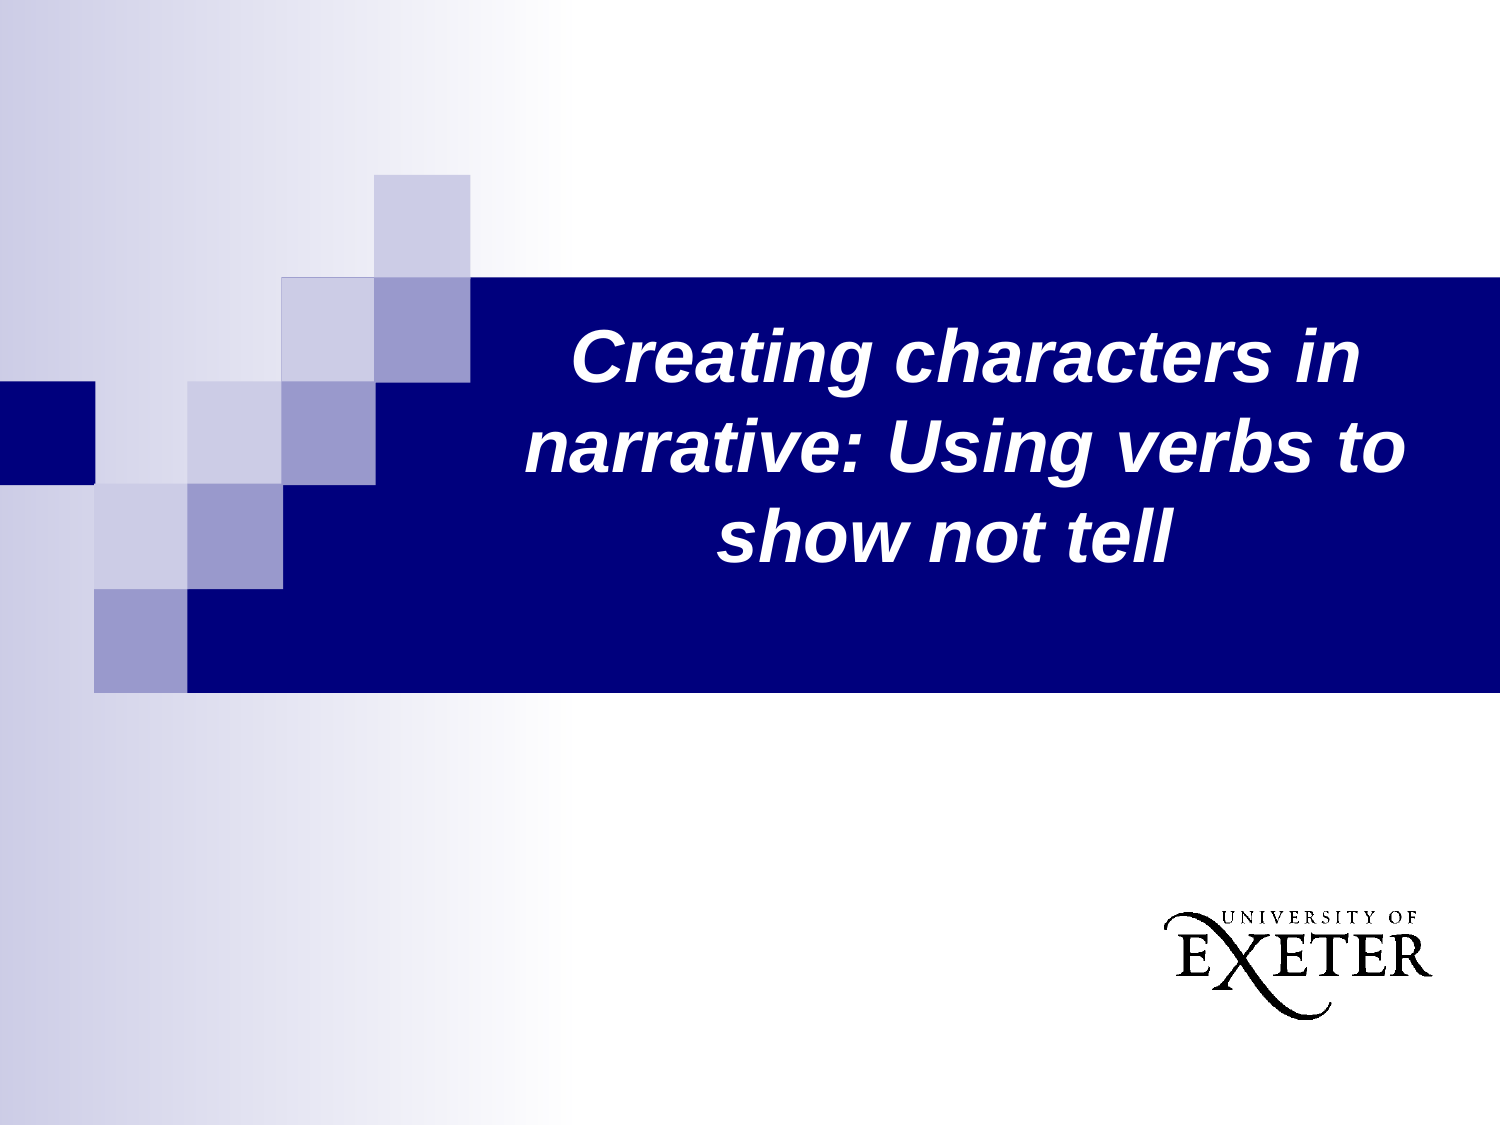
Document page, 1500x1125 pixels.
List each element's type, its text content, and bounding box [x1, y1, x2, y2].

picture [1160, 908, 1434, 1022]
text_box Creating characters in narrative: Using verbs to show not tell [478, 299, 1454, 585]
